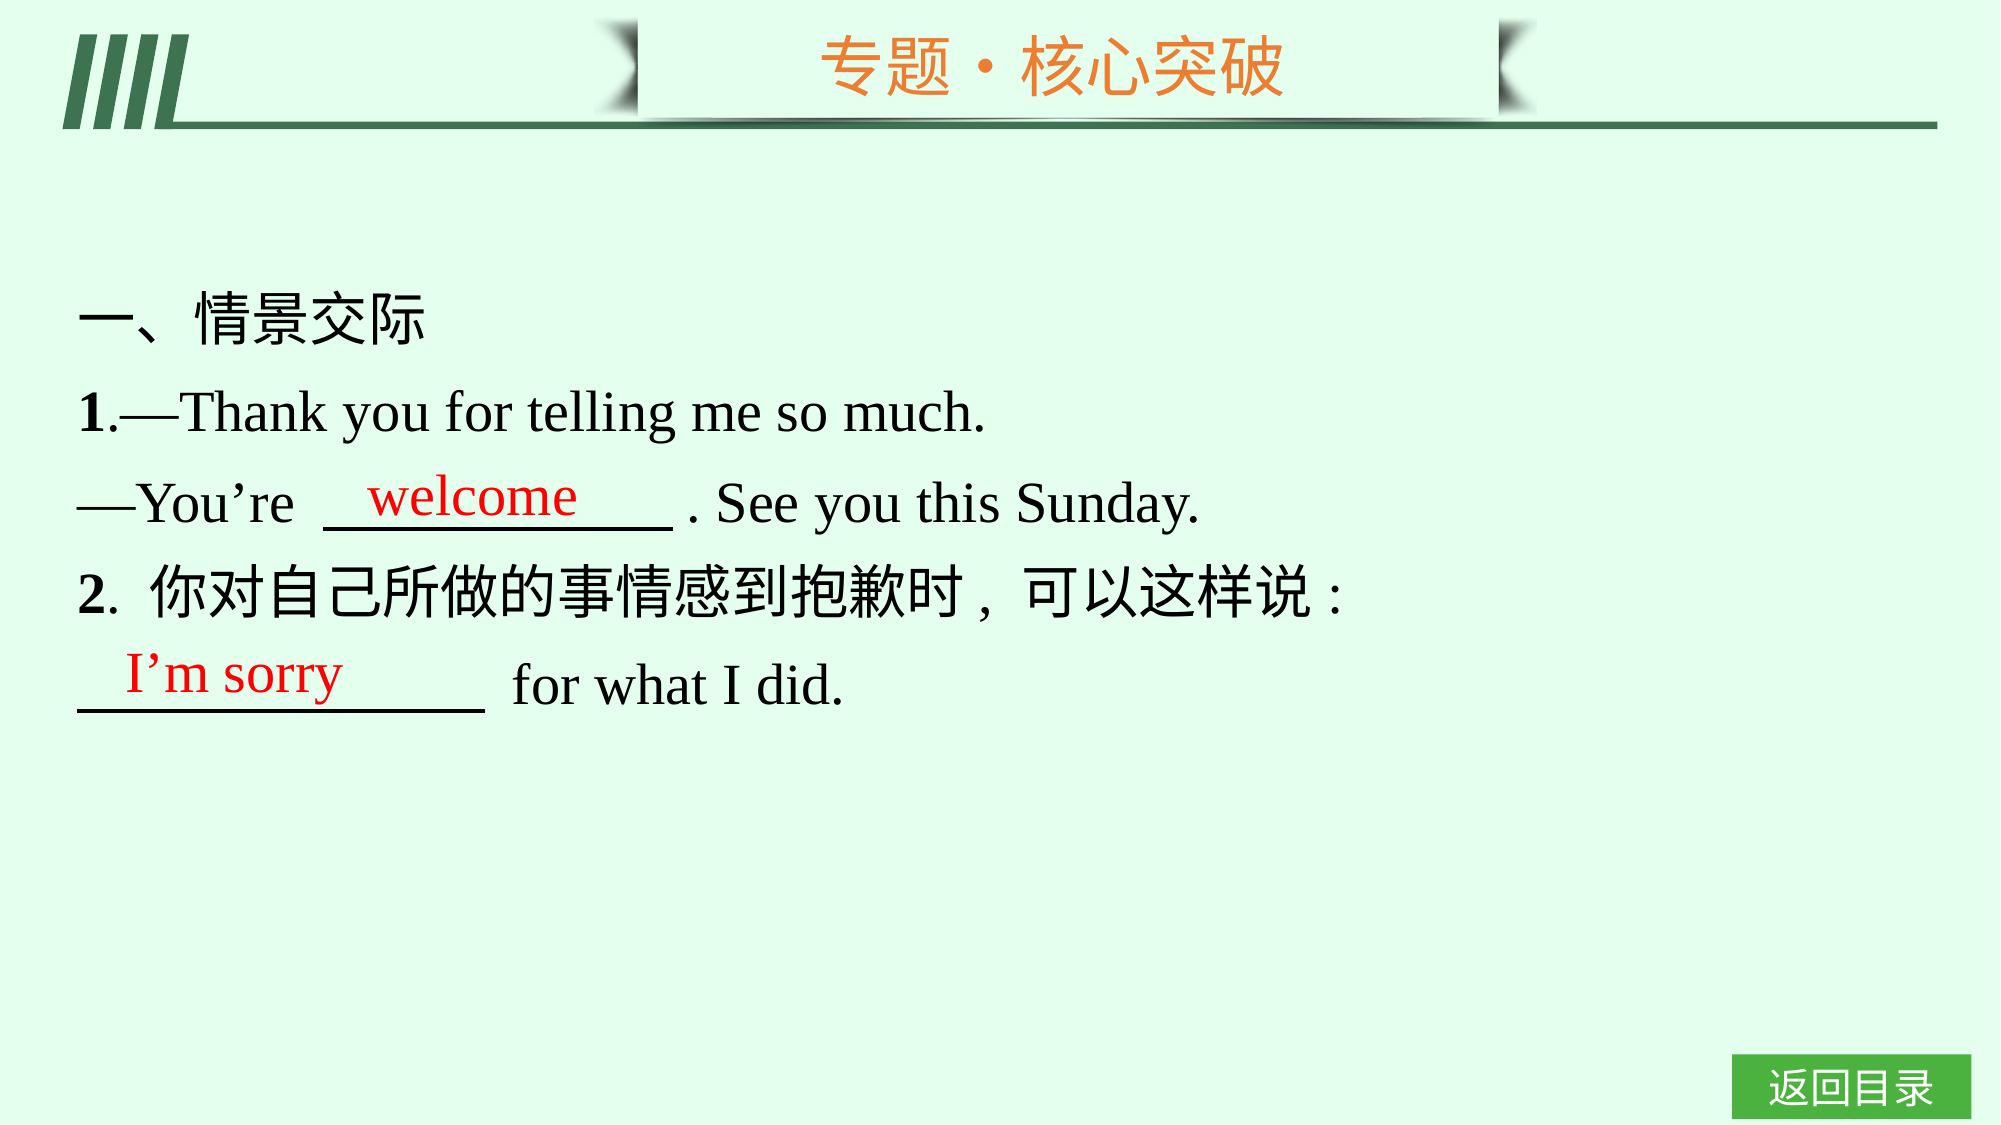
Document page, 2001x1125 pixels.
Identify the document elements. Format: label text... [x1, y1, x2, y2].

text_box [594, 16, 1537, 127]
text_box 一、情景交际 1.—Thank you for telling me so much. —You’re . See you this Sunday. 2. 你对自己所做的事情感到抱歉时, 可以这样说: for what I did. [62, 254, 1938, 724]
text_box I’m sorry [110, 613, 360, 712]
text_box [62, 34, 1938, 130]
text_box welcome [353, 436, 593, 535]
